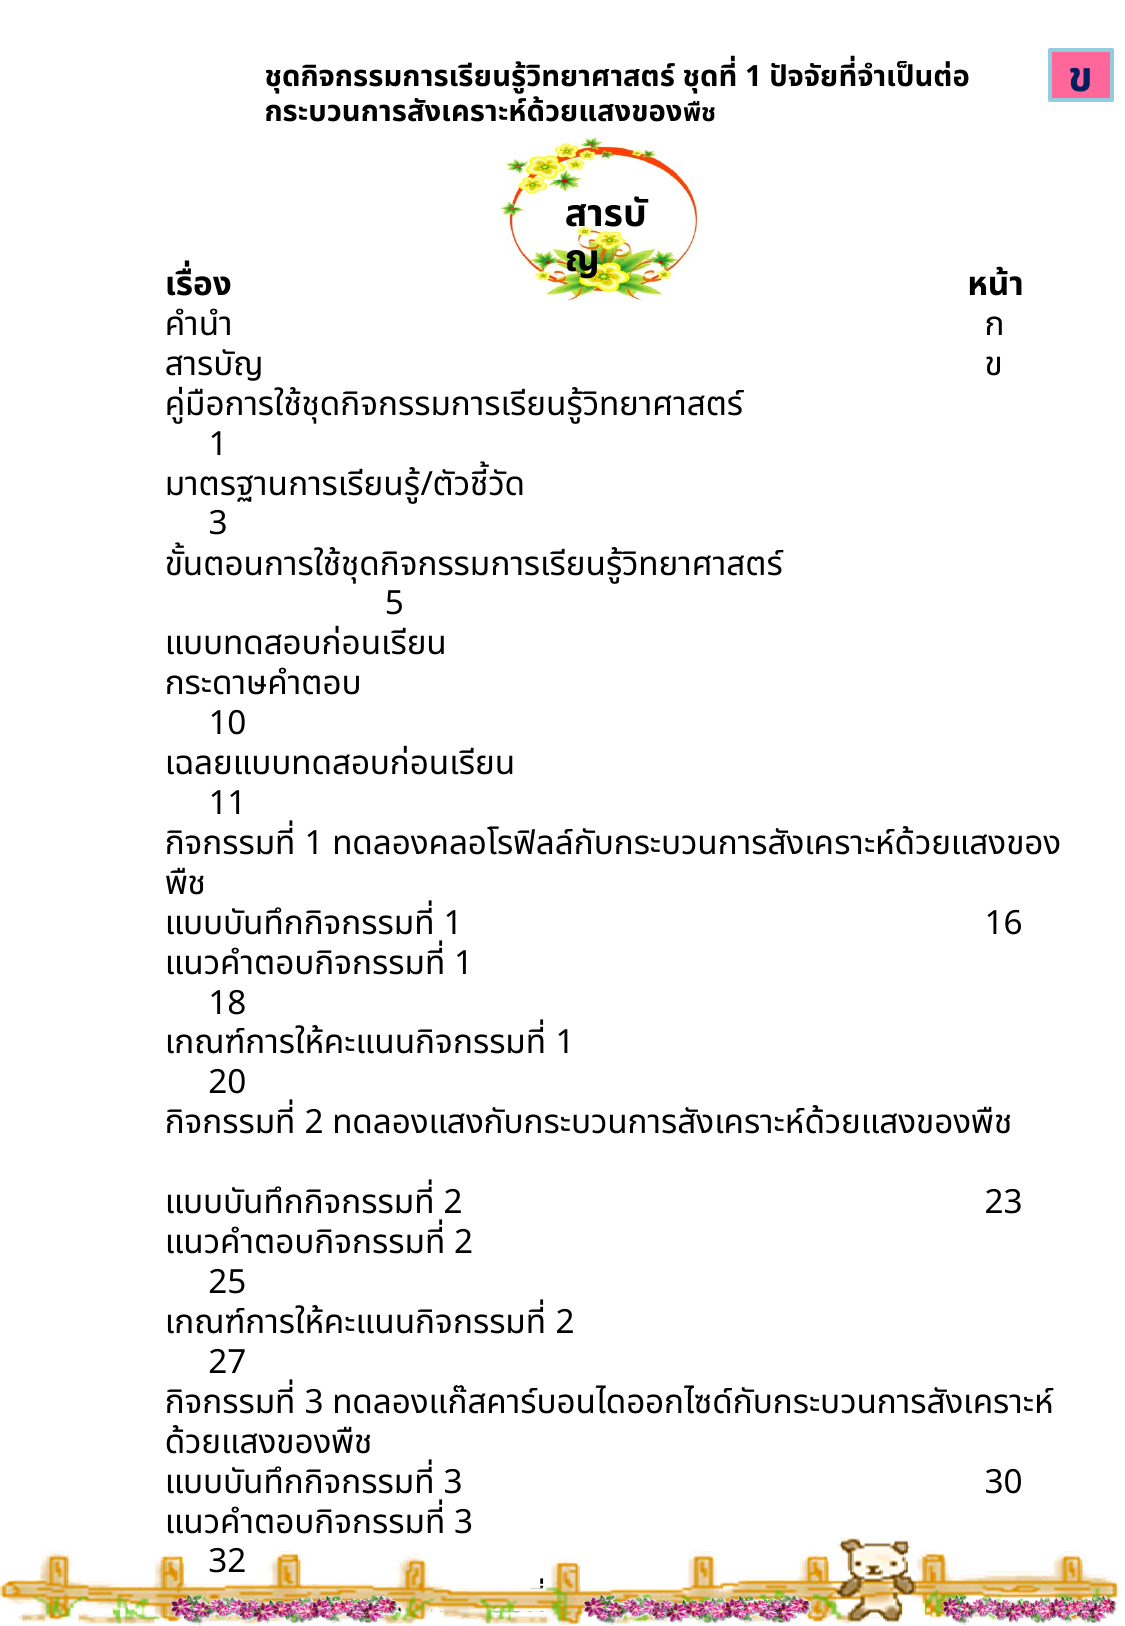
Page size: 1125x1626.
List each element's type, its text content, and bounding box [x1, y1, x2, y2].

text_box ชุดกิจกรรมการเรียนรู้วิทยาศาสตร์ ชุดที่ 1 ปัจจัยที่จำเป็นต่อกระบวนการสังเคราะห์ด้วยแสงของพืช [249, 49, 1085, 135]
text_box เรื่อง หน้า คำนำ ก สารบัญ ข คู่มือการใช้ชุดกิจกรรมการเรียนรู้วิทยาศาสตร์ 1 มาตรฐานการเรียนรู้/ตัวชี้วัด 3 ขั้นตอนการใช้ชุดกิจกรรมการเรียนรู้วิทยาศาสตร์ 5 แบบทดสอบก่อนเรียน กระดาษคำตอบ 10 เฉลยแบบทดสอบก่อนเรียน 11 กิจกรรมที่ 1 ทดลองคลอโรฟิลล์กับกระบวนการสังเคราะห์ด้วยแสงของพืช แบบบันทึกกิจกรรมที่ 1 16 แนวคำตอบกิจกรรมที่ 1 18 เกณฑ์การให้คะแนนกิจกรรมที่ 1 20 กิจกรรมที่ 2 ทดลองแสงกับกระบวนการสังเคราะห์ด้วยแสงของพืช แบบบันทึกกิจกรรมที่ 2 23 แนวคำตอบกิจกรรมที่ 2 25 เกณฑ์การให้คะแนนกิจกรรมที่ 2 27 กิจกรรมที่ 3 ทดลองแก๊สคาร์บอนไดออกไซด์กับกระบวนการสังเคราะห์ด้วยแสงของพืช แบบบันทึกกิจกรรมที่ 3 30 แนวคำตอบกิจกรรมที่ 3 32 เกณฑ์การให้คะแนนกิจกรรมที่ 3 34 กิจกรรมที่ 4 ใบความรู้ เรื่อง ปัจจัยที่จำเป็นต่อกระบวนการสังเคราะห์ด้วยแสงของพืช 35 แบบบันทึกกิจกรรมที่ 4 48 แนวคำตอบกิจกรรมที่ 4 50 เกณฑ์การให้คะแนนกิจกรรมที่ 4 52 แบบทดสอบหลังเรียน 53 กระดาษคำตอบ 56 เฉลยแบบทดสอบหลังเรียน 57 แบบบันทึกผลการประเมิน ชุดกิจกรรมการเรียนรู้วิทยาศาสตร์ ชุดที่ 1 59 เอกสารอ้างอิงอิง 60 [150, 214, 1100, 1535]
text_box ข [1048, 48, 1114, 102]
picture [499, 137, 697, 301]
picture [0, 1537, 1125, 1625]
